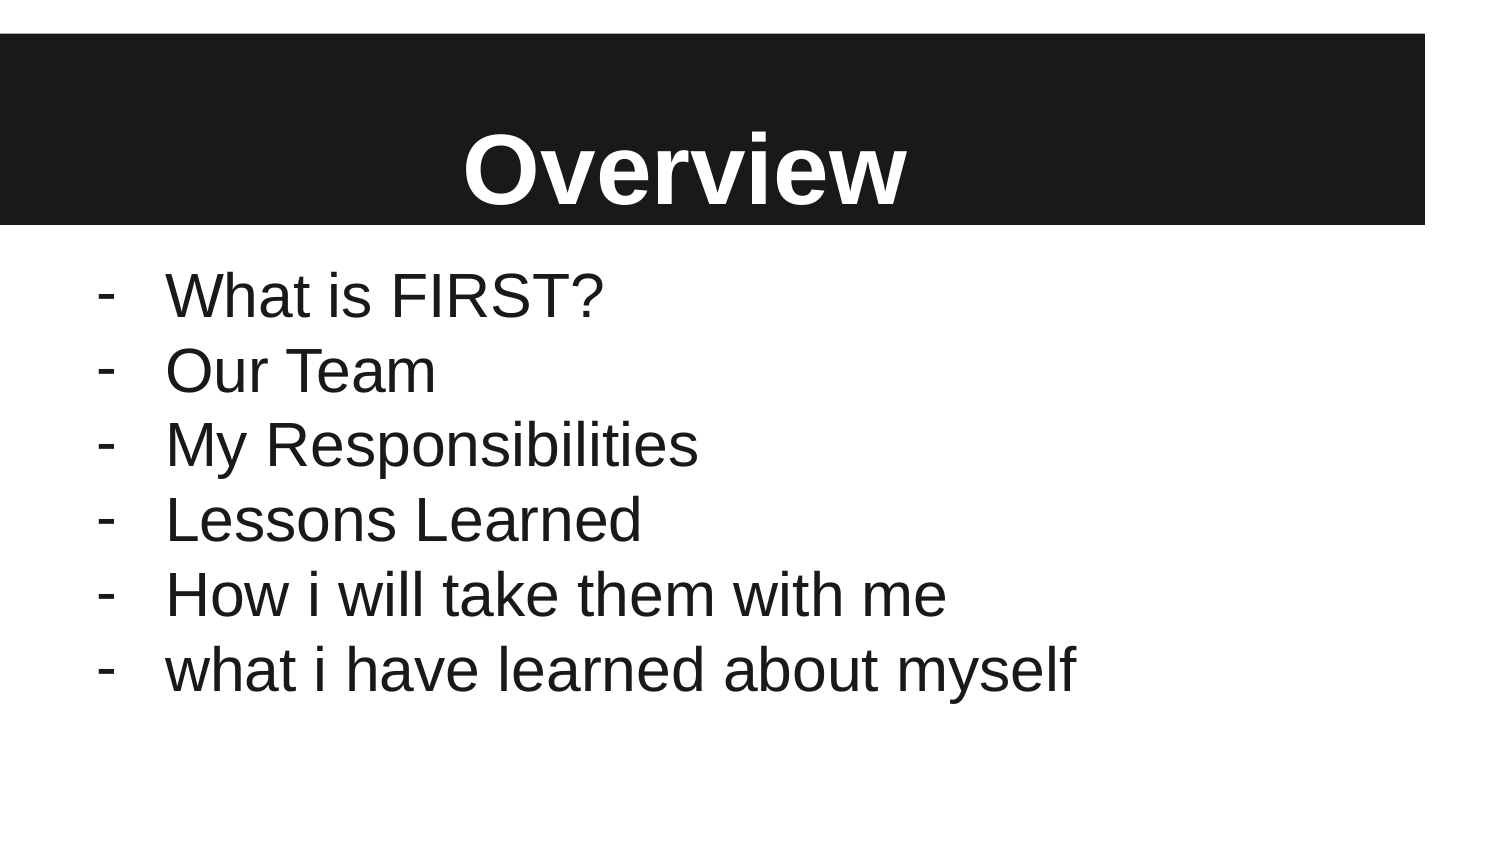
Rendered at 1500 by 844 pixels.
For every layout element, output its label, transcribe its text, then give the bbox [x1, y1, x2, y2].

list What is FIRST? Our Team My Responsibilities Lessons Learned How i will take them with me what i have learned about myself [75, 239, 1425, 808]
title Overview [447, 52, 1500, 240]
